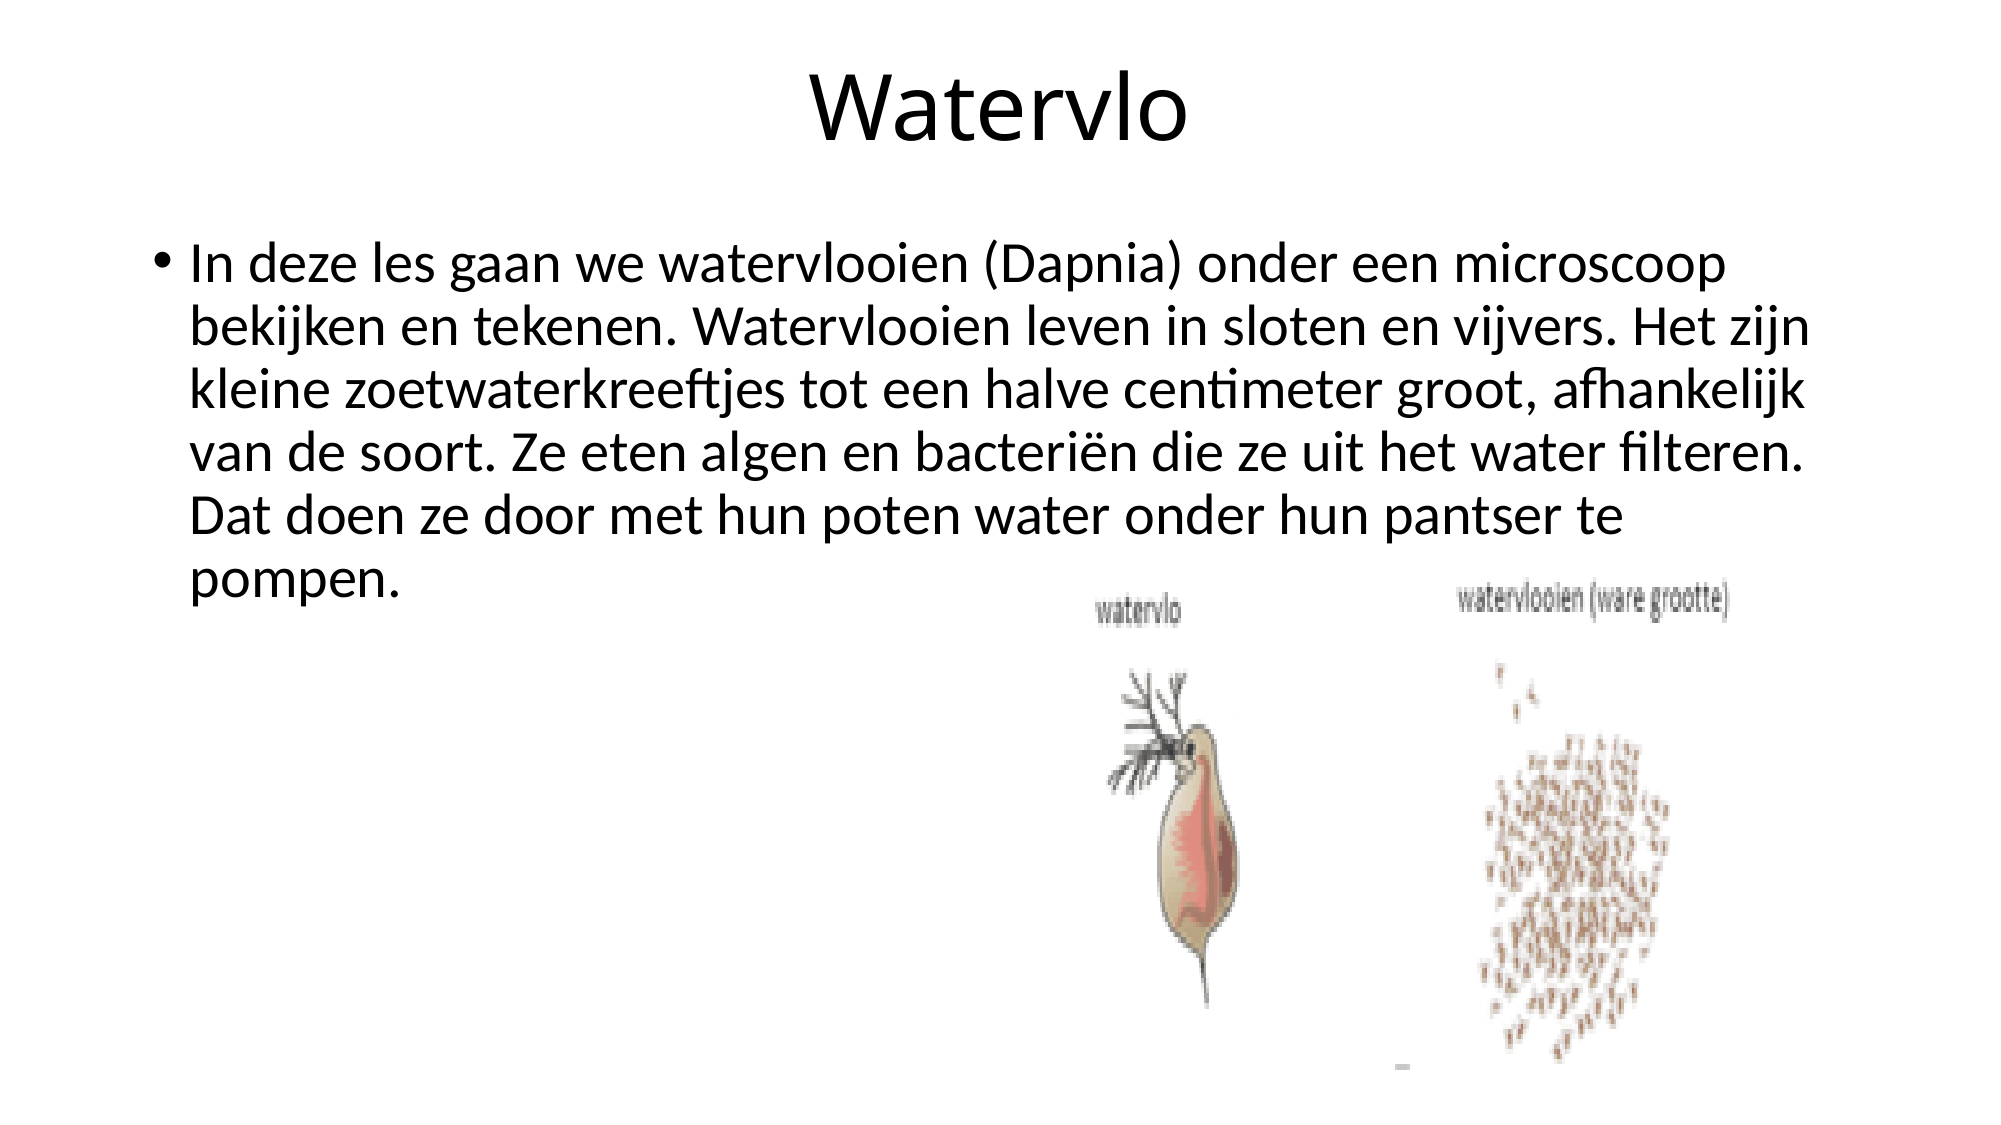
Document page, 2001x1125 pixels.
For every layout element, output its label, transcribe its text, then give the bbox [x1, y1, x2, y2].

picture [1065, 552, 1756, 1070]
title Watervlo [137, 33, 1863, 188]
list In deze les gaan we watervlooien (Dapnia) onder een microscoop bekijken en tekenen. Watervlooien leven in sloten en vijvers. Het zijn kleine zoetwaterkreeftjes tot een halve centimeter groot, afhankelijk van de soort. Ze eten algen en bacteriën die ze uit het water filteren. Dat doen ze door met hun poten water onder hun pantser te pompen. [137, 224, 1863, 939]
